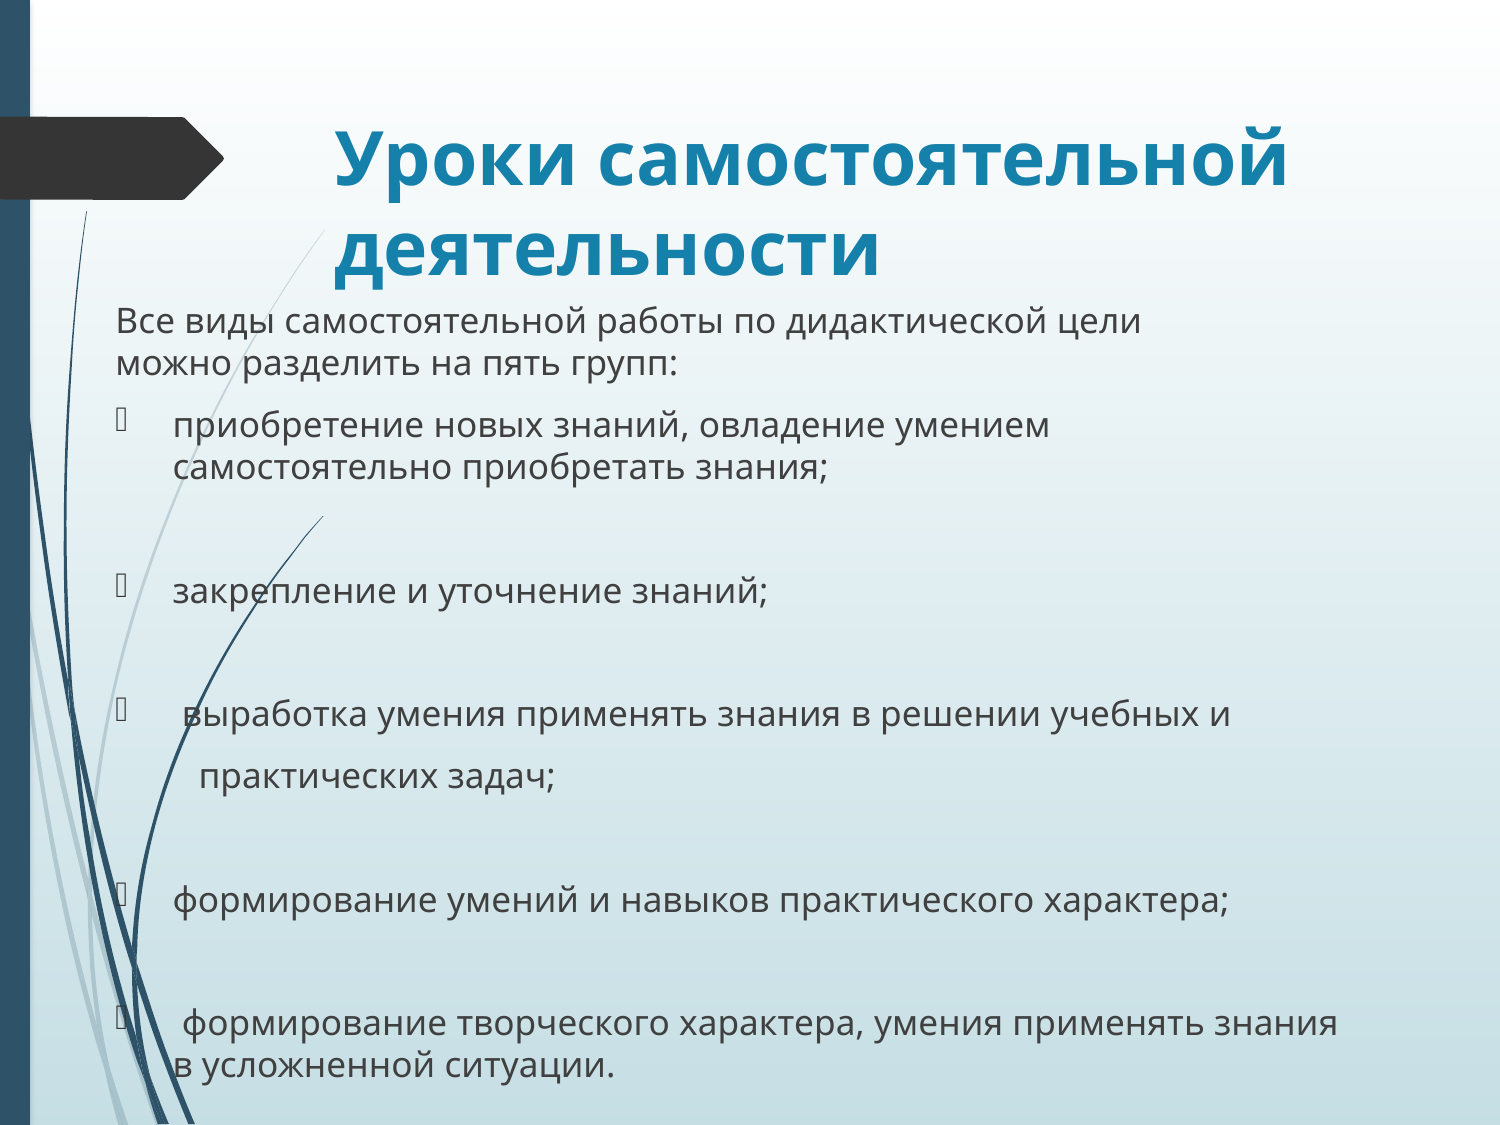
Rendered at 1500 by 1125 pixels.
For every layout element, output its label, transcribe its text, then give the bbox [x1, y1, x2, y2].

list Все виды самостоятельной работы по дидактической цели можно разделить на пять групп:​ ​приобретение новых знаний, овладение умением самостоятельно приобретать знания;​ ​ закрепление и уточнение знаний;​ ​ выработка умения применять знания в решении учебных и​ практических задач;​ ​ формирование умений и навыков практического характера;​ ​ формирование творческого характера, умения применять знания в усложненной ситуации.​ [100, 290, 1400, 1094]
title Уроки самостоятельной деятельности​ [319, 102, 1400, 290]
